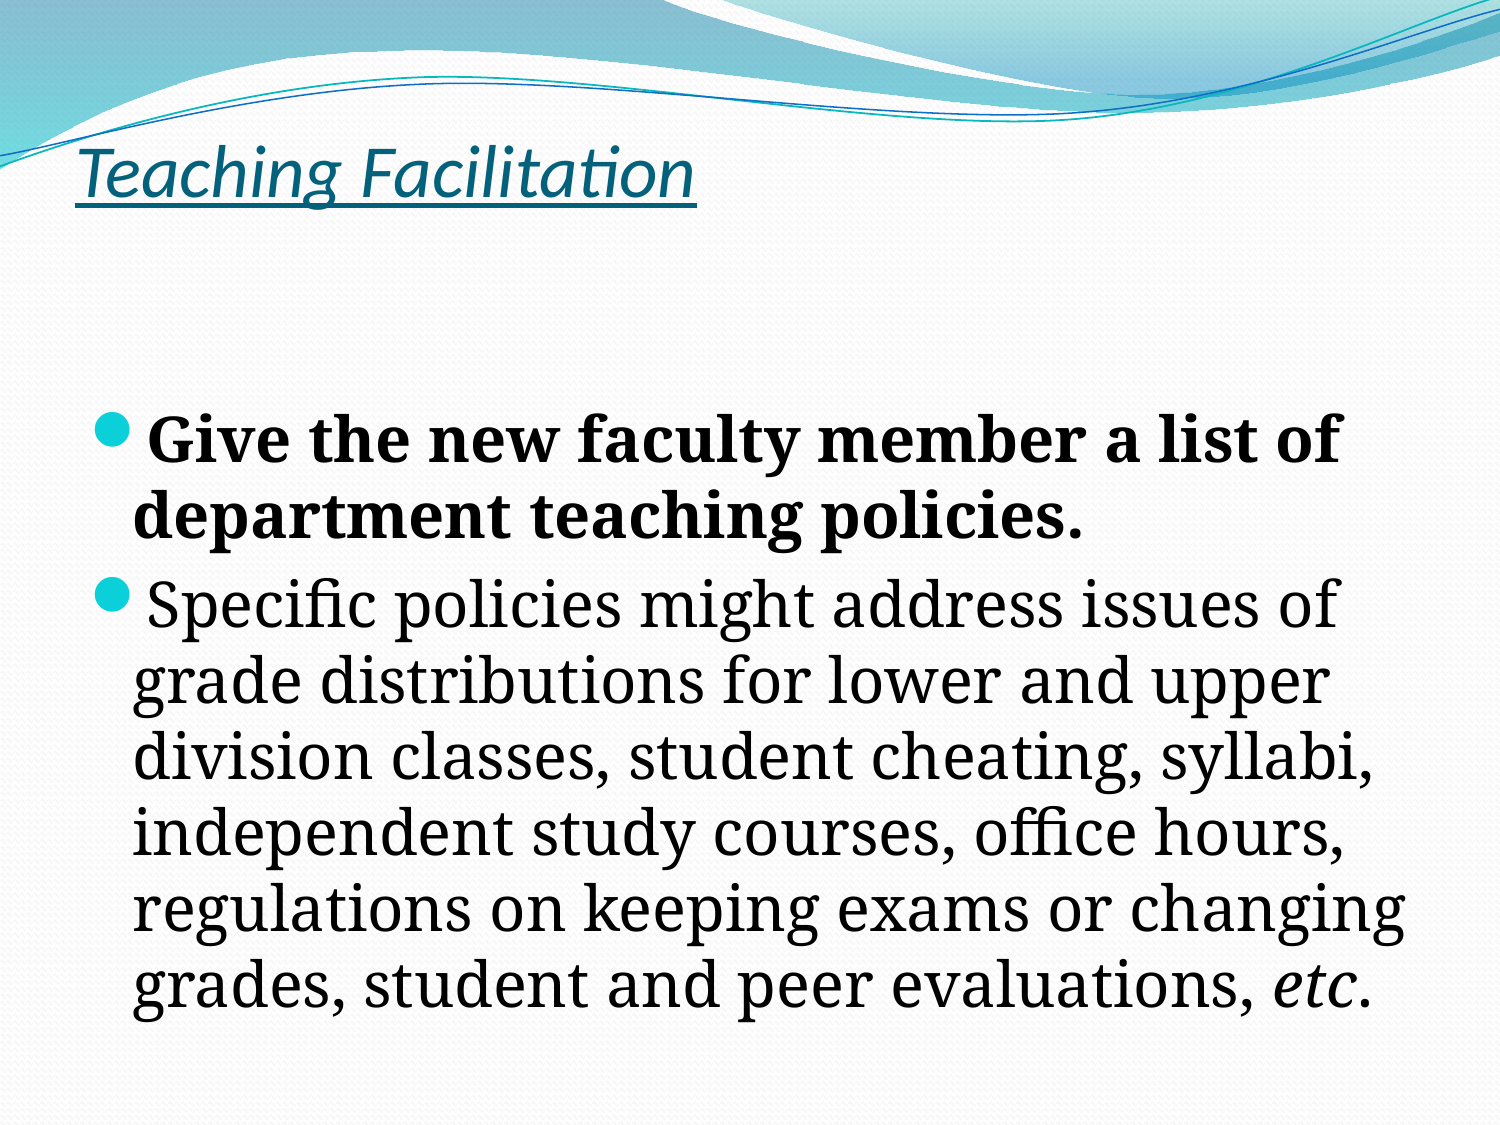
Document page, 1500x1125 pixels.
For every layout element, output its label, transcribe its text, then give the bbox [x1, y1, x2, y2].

title Teaching Facilitation [75, 115, 1425, 303]
list Give the new faculty member a list of department teaching policies. Specific policies might address issues of grade distributions for lower and upper division classes, student cheating, syllabi, independent study courses, office hours, regulations on keeping exams or changing grades, student and peer evaluations, etc. [75, 317, 1425, 1038]
